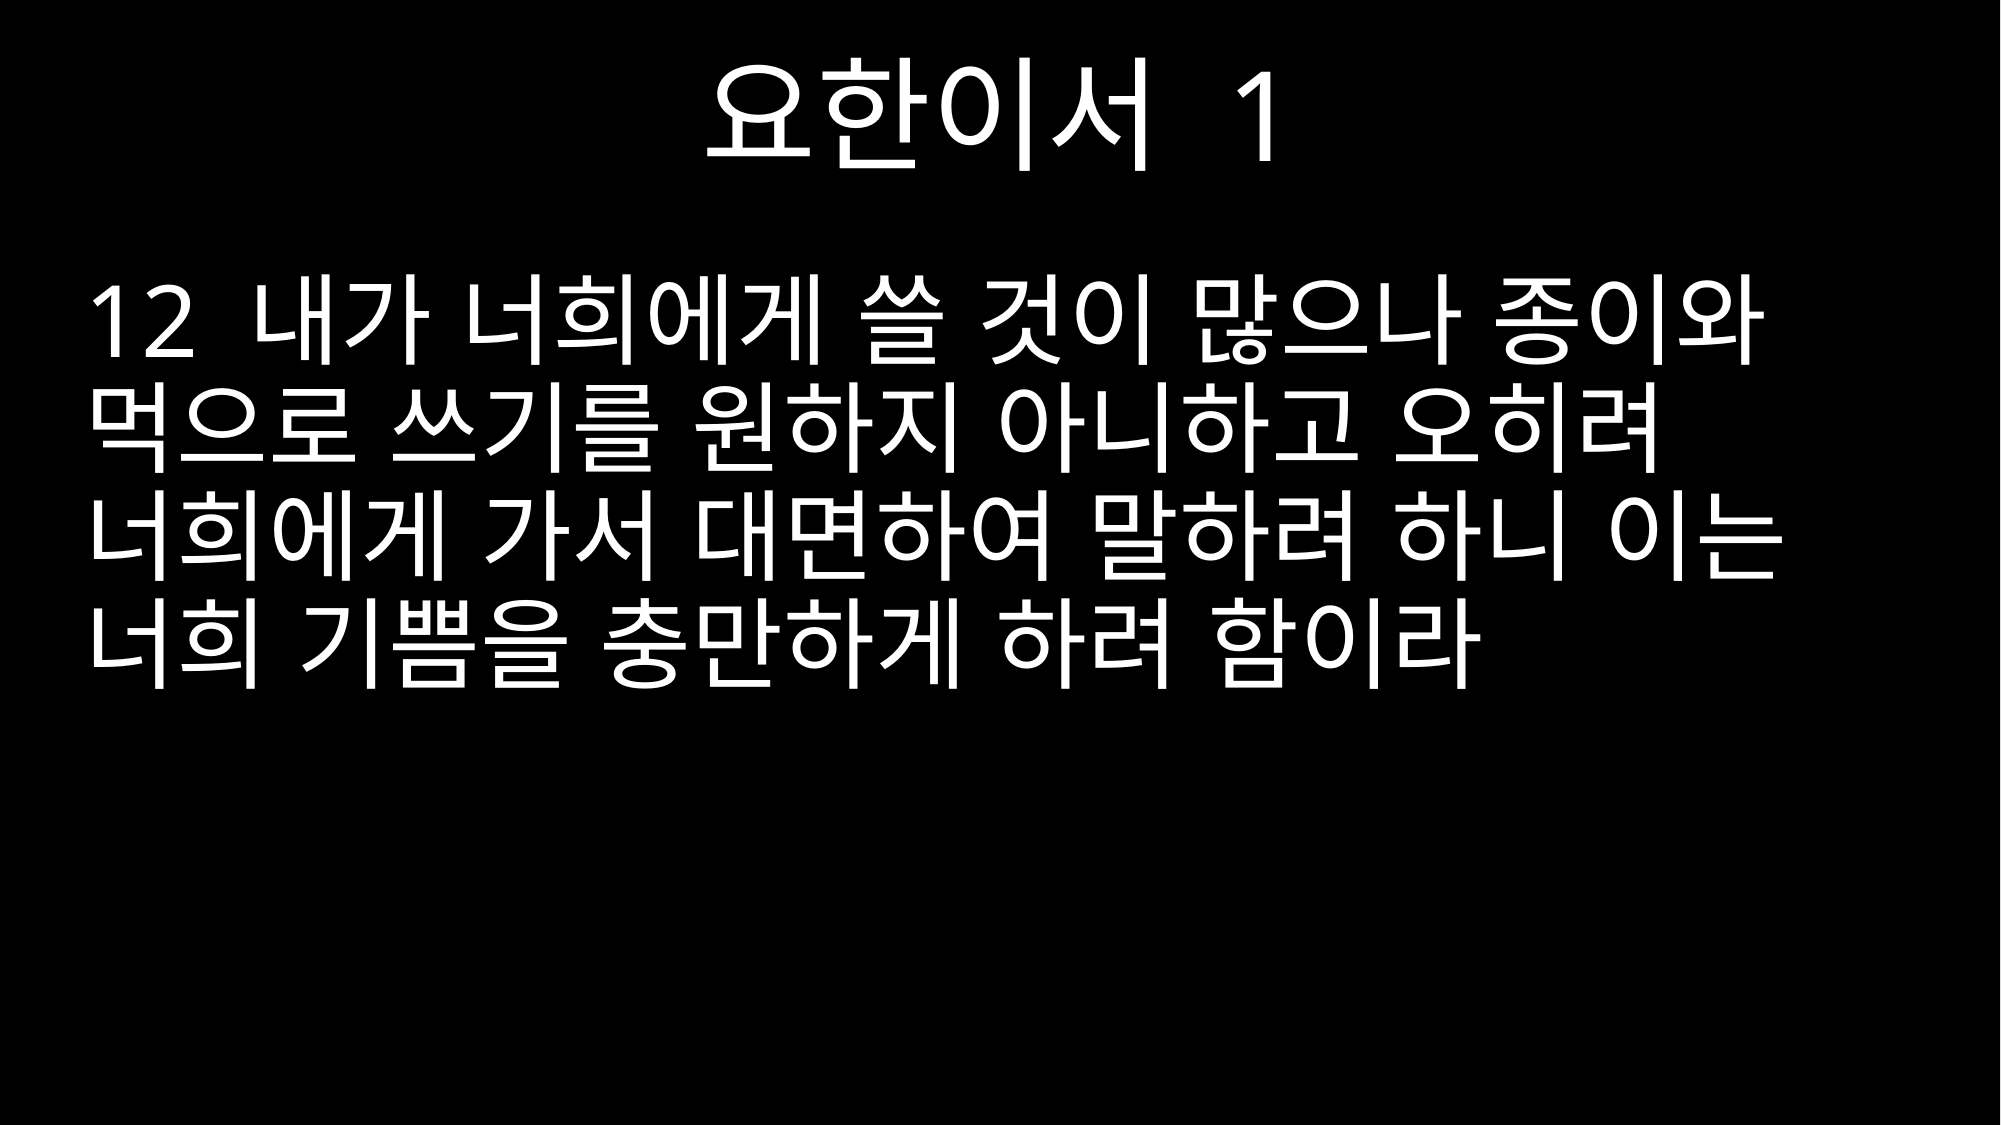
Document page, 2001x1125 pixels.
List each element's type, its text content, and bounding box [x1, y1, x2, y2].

list 12 내가 너희에게 쓸 것이 많으나 종이와 먹으로 쓰기를 원하지 아니하고 오히려 너희에게 가서 대면하여 말하려 하니 이는 너희 기쁨을 충만하게 하려 함이라 [69, 263, 1953, 423]
picture [0, 0, 2001, 1125]
footer 요한이서 1 [0, 32, 2000, 192]
